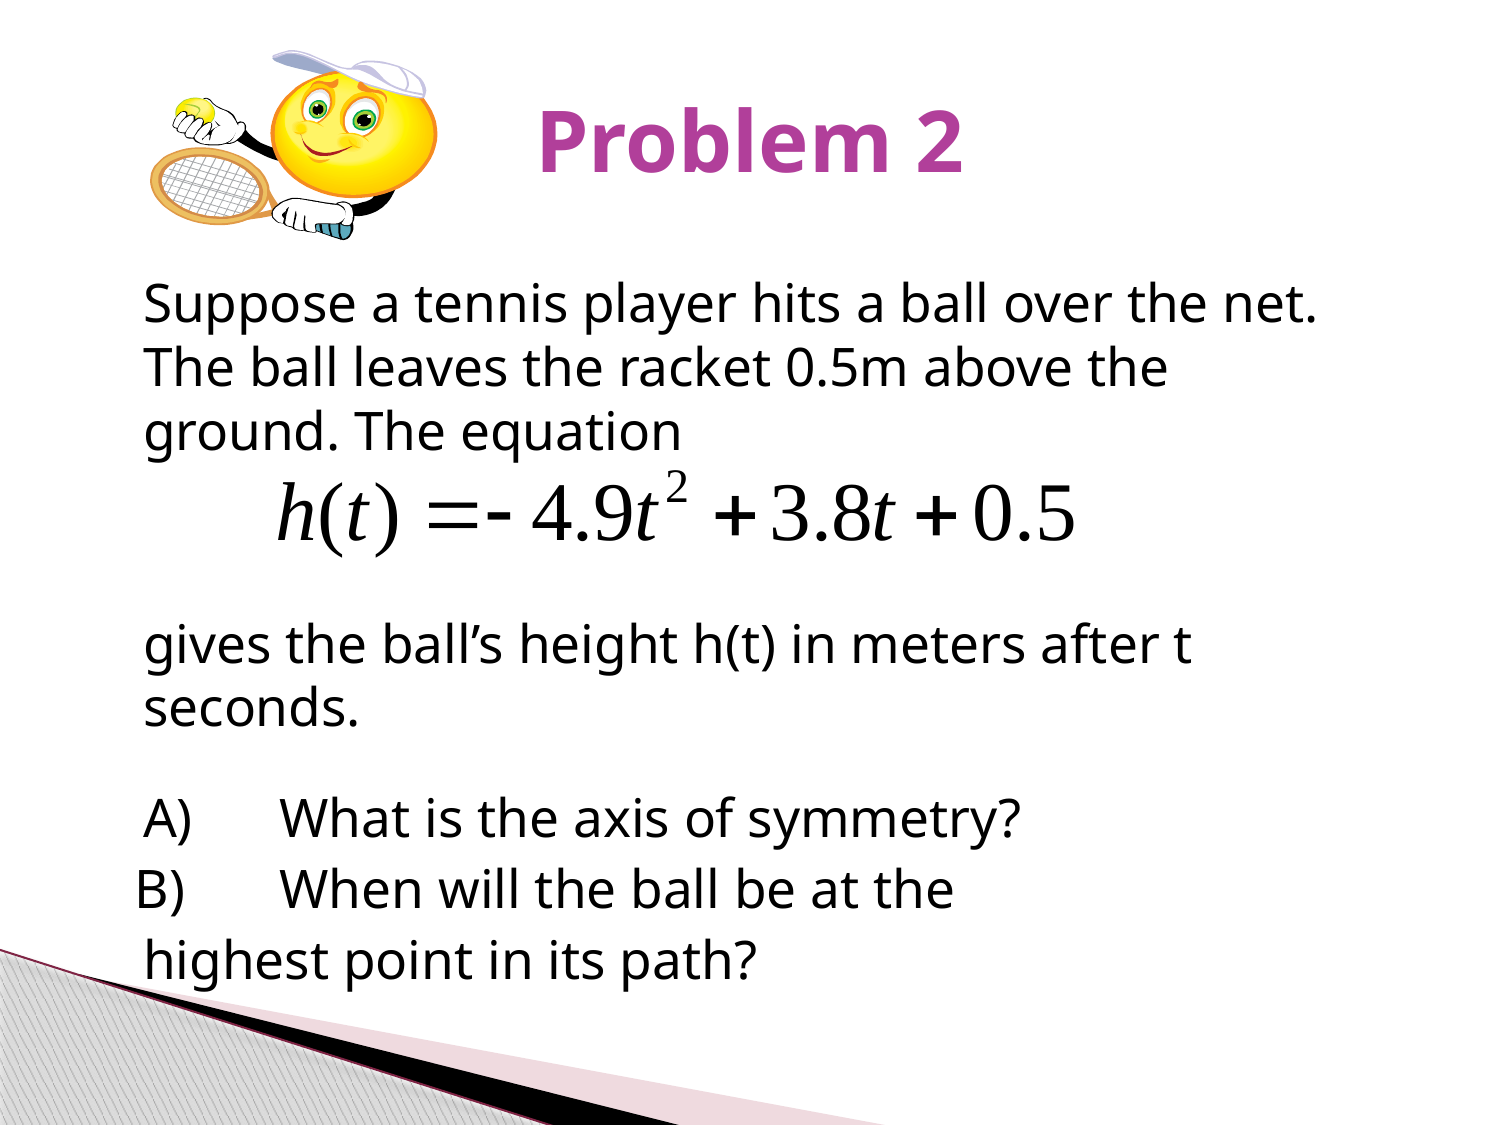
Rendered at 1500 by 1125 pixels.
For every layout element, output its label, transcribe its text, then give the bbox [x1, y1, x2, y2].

title Problem 2 [75, 45, 1425, 233]
list Suppose a tennis player hits a ball over the net. The ball leaves the racket 0.5m above the ground. The equation gives the ball’s height h(t) in meters after t seconds. A) What is the axis of symmetry? B) When will the ball be at the highest point in its path? [37, 262, 1363, 1005]
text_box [262, 449, 1089, 576]
picture [149, 49, 438, 241]
